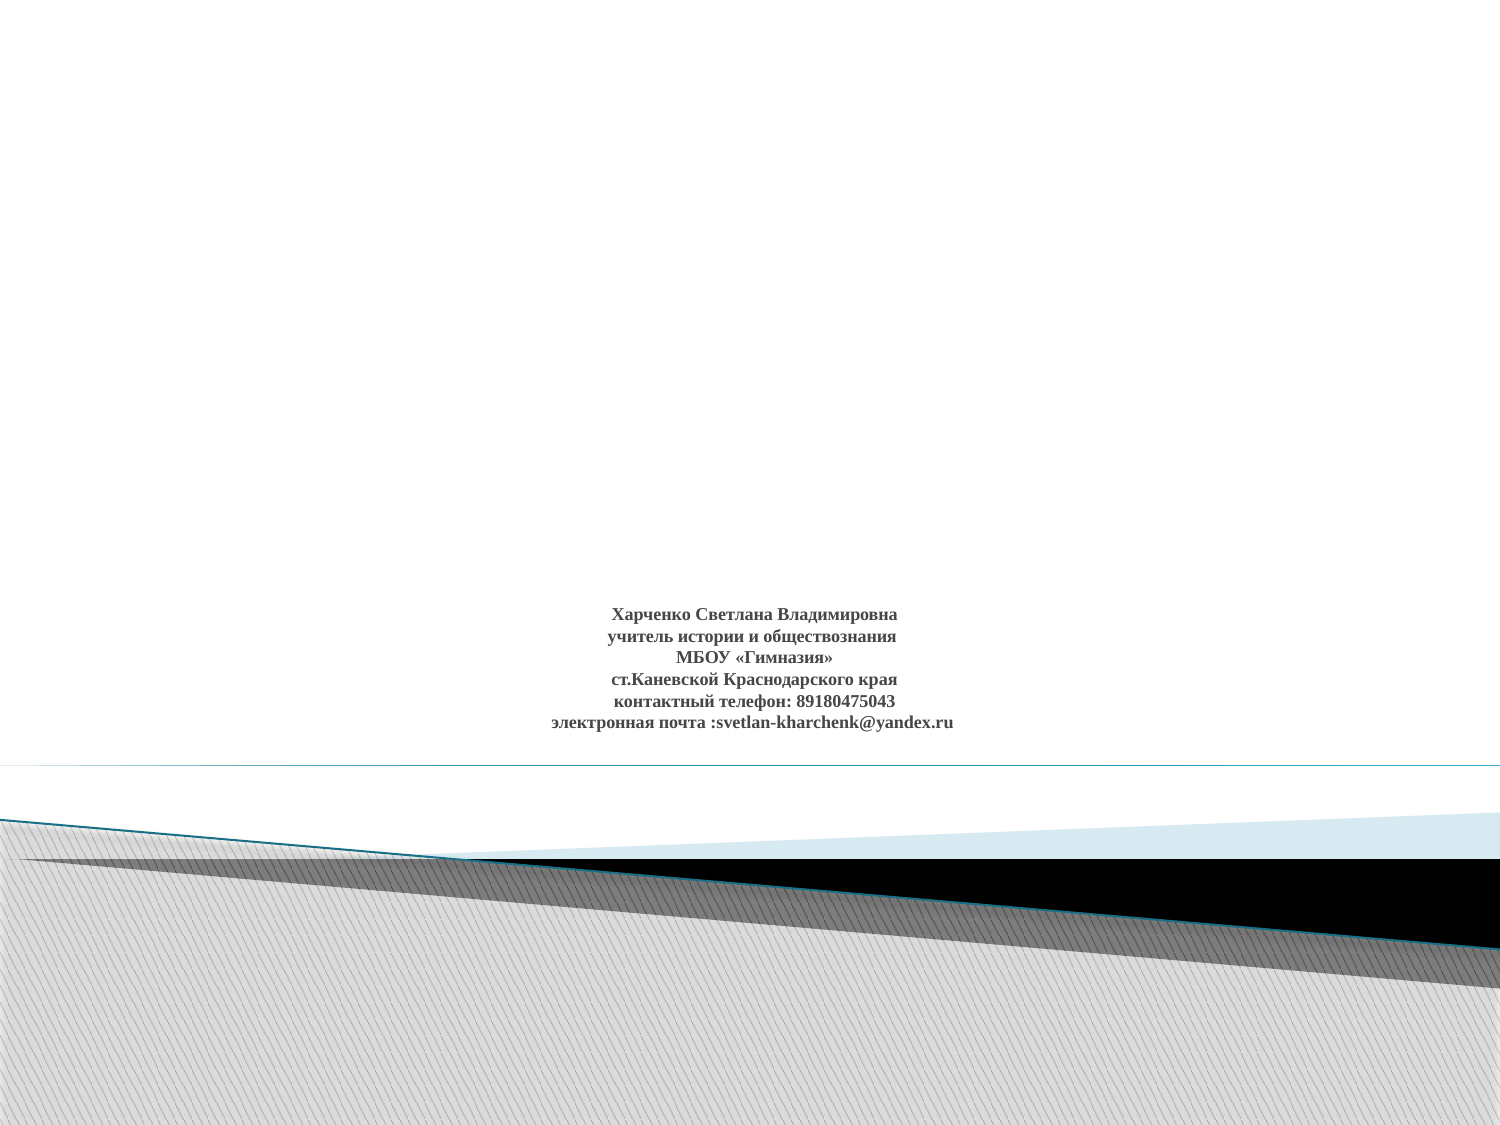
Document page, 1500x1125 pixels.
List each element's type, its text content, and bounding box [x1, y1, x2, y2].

picture [5, 859, 1500, 989]
title Харченко Светлана Владимировна учитель истории и обществознания МБОУ «Гимназия» ст.Каневской Краснодарского края контактный телефон: 89180475043 электронная почта :svetlan-kharchenk@yandex.ru [117, 0, 1393, 774]
